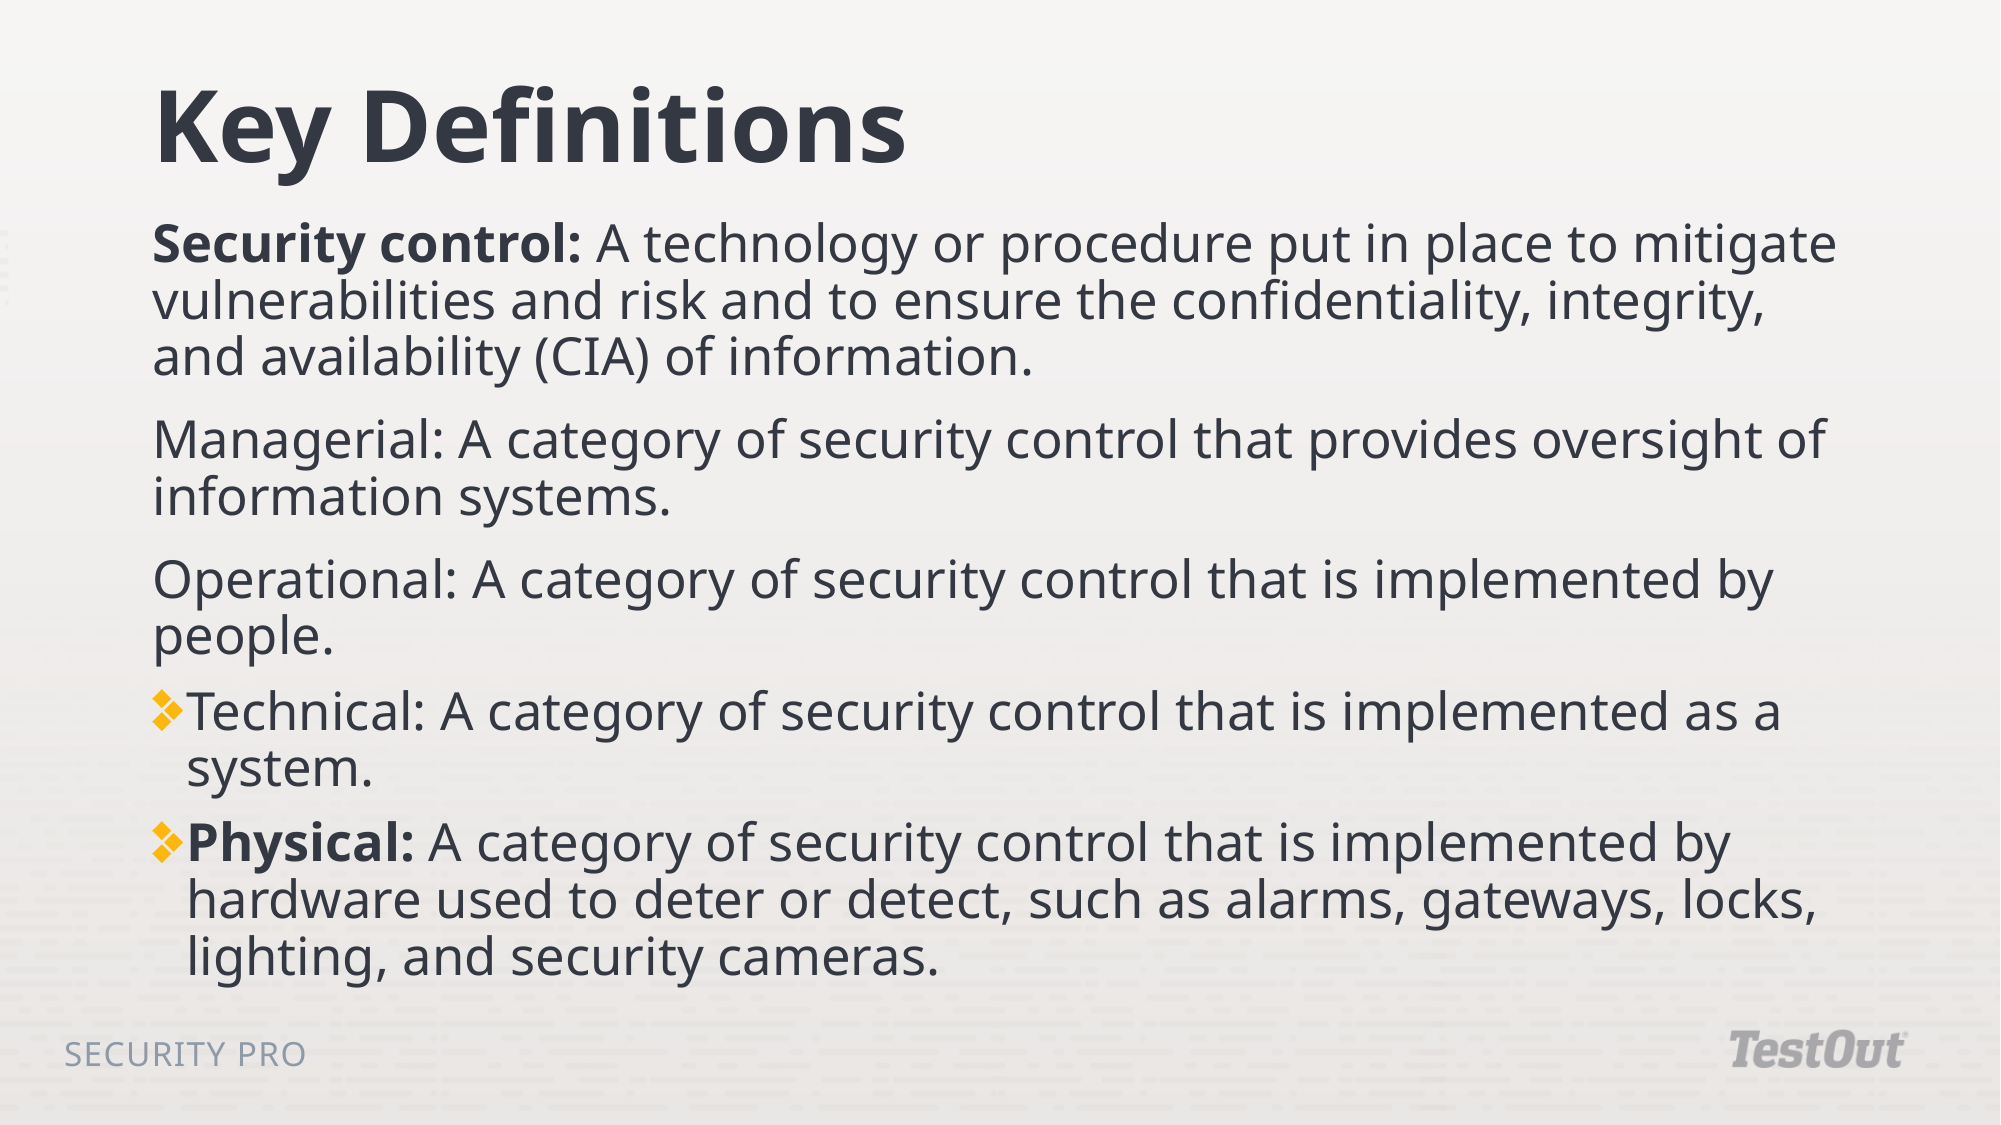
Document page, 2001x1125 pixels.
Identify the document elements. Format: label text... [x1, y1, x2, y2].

list Security Pro [64, 1032, 666, 1079]
list Security control: A technology or procedure put in place to mitigate vulnerabilities and risk and to ensure the confidentiality, integrity, and availability (CIA) of information. Managerial: A category of security control that provides oversight of information systems. Operational: A category of security control that is implemented by people. Technical: A category of security control that is implemented as a system. Physical: A category of security control that is implemented by hardware used to deter or detect, such as alarms, gateways, locks, lighting, and security cameras. [137, 210, 1863, 1000]
picture [0, 0, 2001, 1125]
title Key Definitions [137, 49, 1863, 210]
